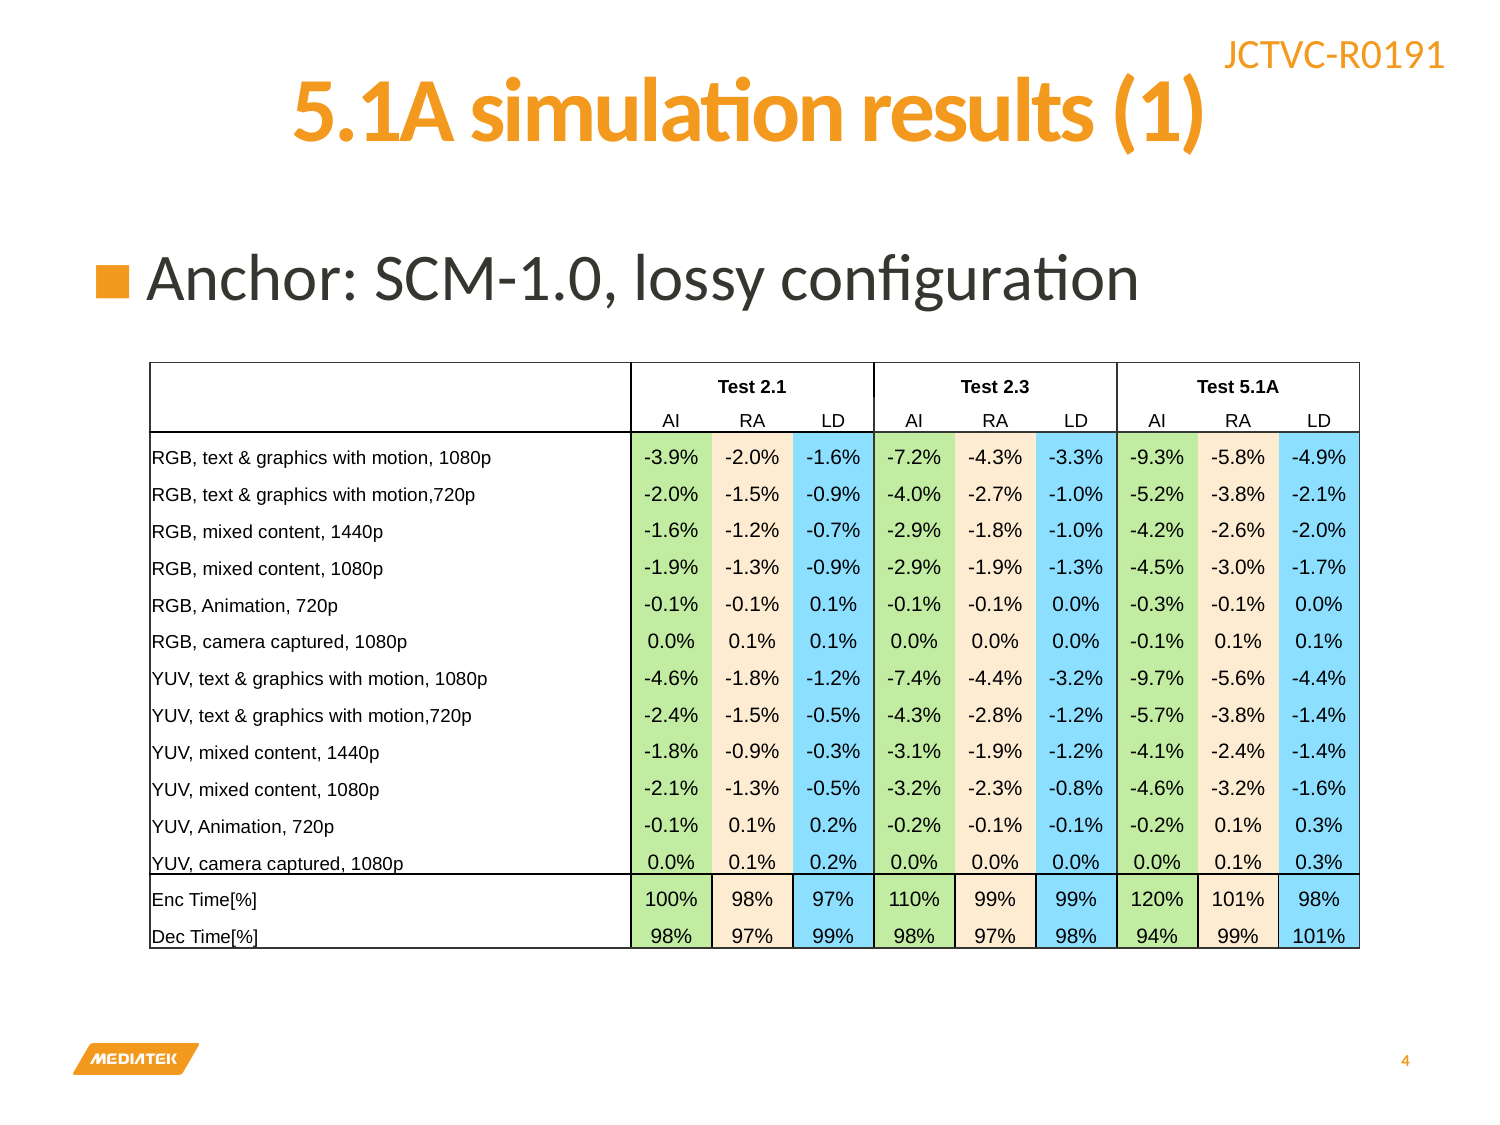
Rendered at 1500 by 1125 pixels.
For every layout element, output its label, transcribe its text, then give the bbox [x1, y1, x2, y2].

table_cell -1.8% [955, 506, 1036, 542]
table_header Test 5.1A [1118, 363, 1359, 397]
table_cell 98% [713, 875, 792, 911]
table_cell -4.5% [1118, 542, 1198, 579]
table_cell -0.1% [632, 579, 712, 616]
table_cell -2.4% [1198, 727, 1279, 763]
table_cell 0.1% [793, 616, 873, 653]
table_header Test 2.1 [632, 363, 873, 397]
table_cell -2.1% [1279, 469, 1359, 506]
table_cell -2.1% [632, 763, 712, 800]
table_cell -4.9% [1279, 433, 1359, 469]
table_cell 98% [1037, 911, 1116, 947]
table_cell 97% [794, 875, 873, 911]
table_cell -5.7% [1118, 690, 1198, 727]
table_cell -0.9% [793, 469, 873, 506]
table_cell -1.3% [1036, 542, 1116, 579]
table_cell 0.3% [1279, 837, 1359, 873]
table_cell 0.0% [1036, 616, 1116, 653]
table_cell -2.0% [1279, 506, 1359, 542]
table_cell -0.1% [955, 800, 1036, 837]
table_cell -3.0% [1198, 542, 1279, 579]
table_cell -2.7% [955, 469, 1036, 506]
table_cell -0.1% [1036, 800, 1116, 837]
table_cell 97% [713, 911, 792, 947]
table_cell -1.2% [793, 653, 873, 690]
table_cell -9.3% [1118, 433, 1198, 469]
table_cell -1.4% [1279, 690, 1359, 727]
table_cell -0.1% [632, 800, 712, 837]
table_cell -4.0% [875, 469, 955, 506]
table_cell 0.1% [1198, 837, 1279, 873]
table_cell 99% [956, 875, 1035, 911]
table_cell -1.9% [632, 542, 712, 579]
table_cell -3.1% [875, 727, 955, 763]
picture [73, 1043, 199, 1075]
table_cell YUV, mixed content, 1080p [151, 763, 630, 800]
table_cell -2.8% [955, 690, 1036, 727]
slide_number 4 [1251, 1029, 1425, 1090]
table_cell 0.2% [793, 800, 873, 837]
table_cell -3.8% [1198, 690, 1279, 727]
table_cell LD [1036, 397, 1116, 431]
table_cell -1.6% [1279, 763, 1359, 800]
table_cell -0.1% [875, 579, 955, 616]
table_cell 0.0% [632, 837, 712, 873]
table_cell -0.3% [793, 727, 873, 763]
table_cell -2.4% [632, 690, 712, 727]
table_cell -0.2% [875, 800, 955, 837]
table_cell [151, 397, 630, 431]
table_cell -4.2% [1118, 506, 1198, 542]
table_cell 0.0% [955, 616, 1036, 653]
table_cell -4.3% [955, 433, 1036, 469]
table_cell Dec Time[%] [151, 911, 630, 947]
table_cell -1.9% [955, 542, 1036, 579]
table_cell -2.9% [875, 506, 955, 542]
table_cell -5.8% [1198, 433, 1279, 469]
table_cell 0.0% [875, 616, 955, 653]
table_cell -2.6% [1198, 506, 1279, 542]
table_cell -2.3% [955, 763, 1036, 800]
table_cell -0.3% [1118, 579, 1198, 616]
table_cell -4.4% [1279, 653, 1359, 690]
table_cell 120% [1118, 875, 1197, 911]
table_cell YUV, camera captured, 1080p [151, 837, 630, 873]
table_cell RA [712, 397, 793, 431]
table_cell -4.6% [632, 653, 712, 690]
table_cell -1.7% [1279, 542, 1359, 579]
table_cell -1.2% [712, 506, 793, 542]
table_cell LD [793, 397, 873, 431]
table_cell -2.0% [712, 433, 793, 469]
table_cell -1.0% [1036, 469, 1116, 506]
table_cell -3.8% [1198, 469, 1279, 506]
table_cell 99% [1037, 875, 1116, 911]
table_cell -0.1% [712, 579, 793, 616]
table_cell Enc Time[%] [151, 875, 630, 911]
table_cell -1.2% [1036, 690, 1116, 727]
table_cell -1.9% [955, 727, 1036, 763]
table_cell -0.1% [955, 579, 1036, 616]
table_cell -2.0% [632, 469, 712, 506]
list Anchor: SCM-1.0, lossy configuration [75, 226, 1360, 363]
table_cell -1.8% [632, 727, 712, 763]
table_cell 100% [632, 875, 711, 911]
table_header [151, 363, 630, 397]
table_cell 0.3% [1279, 800, 1359, 837]
table_cell -3.2% [1198, 763, 1279, 800]
table_cell RGB, mixed content, 1080p [151, 542, 630, 579]
table_cell 94% [1118, 911, 1197, 947]
table_cell 98% [1279, 875, 1359, 911]
table_cell 97% [956, 911, 1035, 947]
table_cell -1.4% [1279, 727, 1359, 763]
table_cell -0.7% [793, 506, 873, 542]
table_cell -1.8% [712, 653, 793, 690]
table_cell 99% [794, 911, 873, 947]
table_cell LD [1279, 397, 1359, 431]
table_cell 0.1% [1279, 616, 1359, 653]
table_cell -3.2% [875, 763, 955, 800]
table_cell 101% [1279, 911, 1359, 947]
table_cell -0.1% [1198, 579, 1279, 616]
table_cell -0.9% [712, 727, 793, 763]
table_cell -0.1% [1118, 616, 1198, 653]
table_cell -0.9% [793, 542, 873, 579]
title 5.1A simulation results (1) [75, 70, 1425, 257]
table_cell 98% [875, 911, 954, 947]
table_cell 0.1% [1198, 800, 1279, 837]
table_cell 0.1% [793, 579, 873, 616]
table_cell 101% [1199, 875, 1278, 911]
table_cell 0.1% [712, 616, 793, 653]
table_cell 0.0% [1036, 837, 1116, 873]
table_cell AI [632, 397, 712, 431]
table_cell -9.7% [1118, 653, 1198, 690]
table_cell -3.9% [632, 433, 712, 469]
table_cell 0.0% [1036, 579, 1116, 616]
table_cell 110% [875, 875, 954, 911]
table_cell RA [1198, 397, 1279, 431]
table_cell -3.3% [1036, 433, 1116, 469]
table_cell 0.2% [793, 837, 873, 873]
table_cell -0.5% [793, 690, 873, 727]
table_cell -0.5% [793, 763, 873, 800]
table_cell YUV, text & graphics with motion, 1080p [151, 653, 630, 690]
table_cell -4.4% [955, 653, 1036, 690]
table_cell 0.0% [632, 616, 712, 653]
table_cell RGB, text & graphics with motion,720p [151, 469, 630, 506]
table_cell RA [955, 397, 1036, 431]
table_cell 0.1% [712, 800, 793, 837]
table_header Test 2.3 [875, 363, 1116, 397]
table_cell YUV, text & graphics with motion,720p [151, 690, 630, 727]
table_cell RGB, Animation, 720p [151, 579, 630, 616]
table_cell RGB, mixed content, 1440p [151, 506, 630, 542]
table_cell -0.8% [1036, 763, 1116, 800]
table_cell -1.3% [712, 763, 793, 800]
table_cell 0.0% [875, 837, 955, 873]
table_cell 0.0% [1279, 579, 1359, 616]
table_cell -4.6% [1118, 763, 1198, 800]
table_cell YUV, mixed content, 1440p [151, 727, 630, 763]
table_cell -5.6% [1198, 653, 1279, 690]
table_cell 0.1% [1198, 616, 1279, 653]
table_cell -1.0% [1036, 506, 1116, 542]
table_cell 0.1% [712, 837, 793, 873]
table_cell AI [1118, 397, 1198, 431]
table_cell -1.6% [632, 506, 712, 542]
table_cell -4.1% [1118, 727, 1198, 763]
table_cell 0.0% [1118, 837, 1198, 873]
table_cell -1.6% [793, 433, 873, 469]
table_cell -1.5% [712, 469, 793, 506]
table_cell 0.0% [955, 837, 1036, 873]
table_cell -3.2% [1036, 653, 1116, 690]
table_cell -0.2% [1118, 800, 1198, 837]
table_cell 98% [632, 911, 711, 947]
table_cell -1.3% [712, 542, 793, 579]
table_cell YUV, Animation, 720p [151, 800, 630, 837]
table_cell -1.2% [1036, 727, 1116, 763]
table_cell -2.9% [875, 542, 955, 579]
table_cell -5.2% [1118, 469, 1198, 506]
table_cell RGB, camera captured, 1080p [151, 616, 630, 653]
table_cell AI [875, 397, 955, 431]
table_cell 99% [1199, 911, 1278, 947]
table_cell -7.4% [875, 653, 955, 690]
table_cell -1.5% [712, 690, 793, 727]
table_cell RGB, text & graphics with motion, 1080p [151, 433, 630, 469]
table_cell -7.2% [875, 433, 955, 469]
table_cell -4.3% [875, 690, 955, 727]
